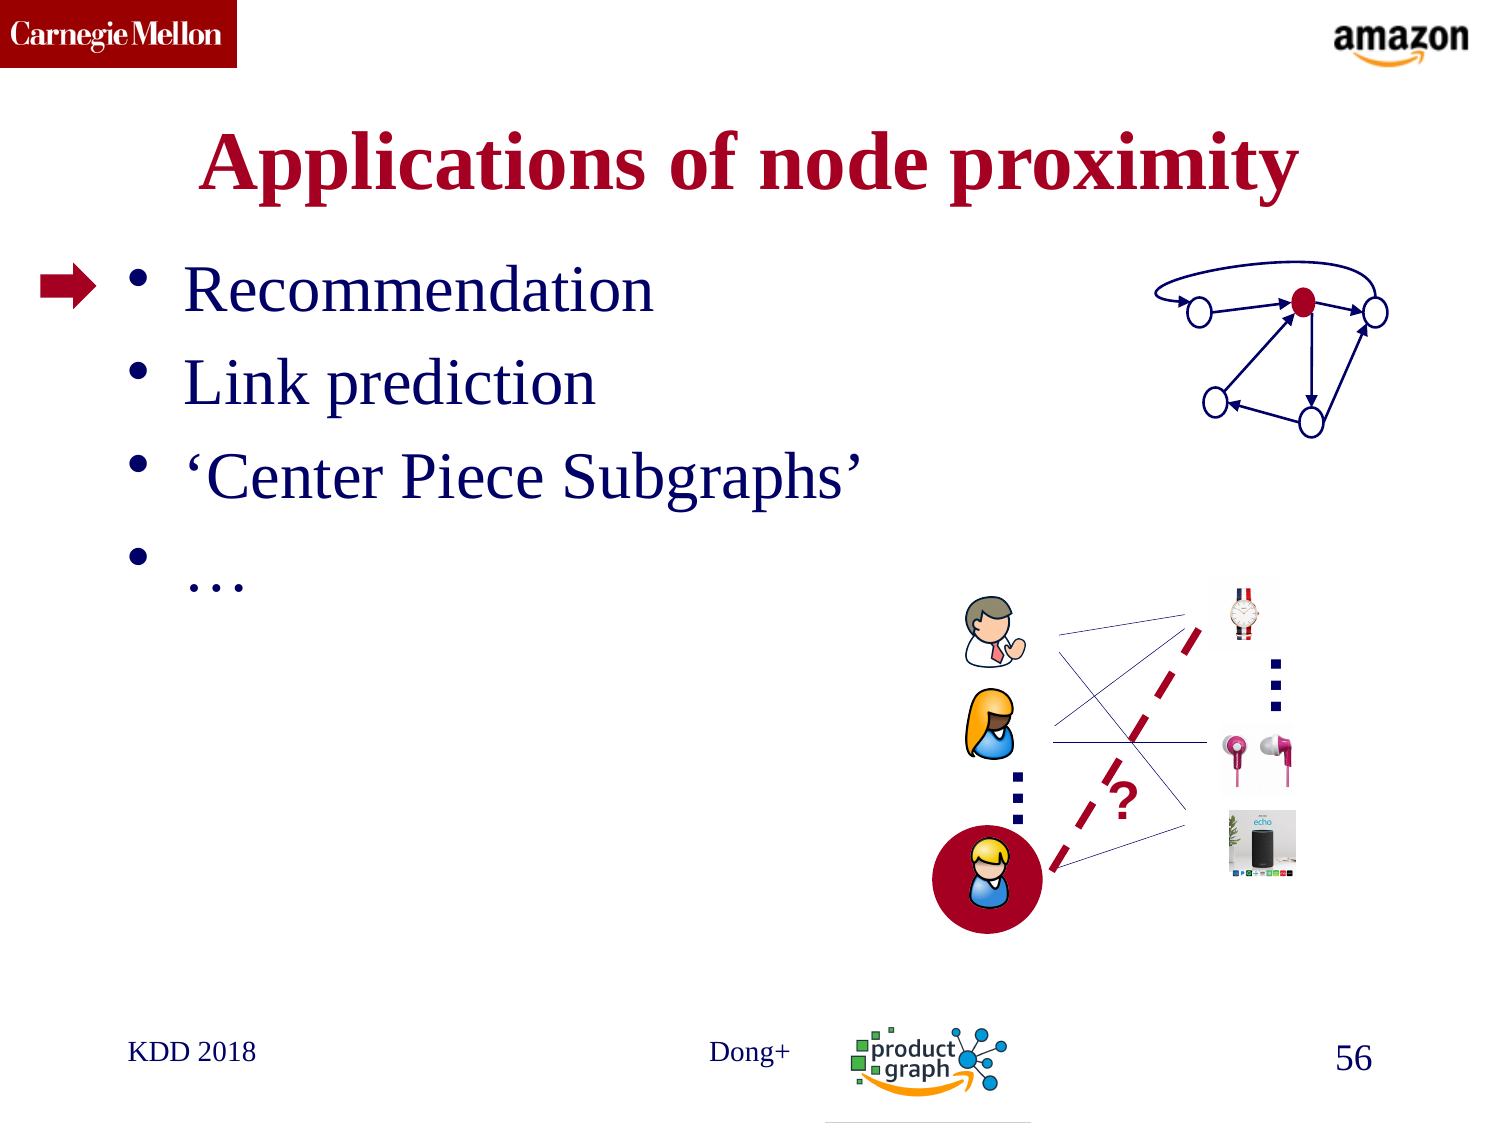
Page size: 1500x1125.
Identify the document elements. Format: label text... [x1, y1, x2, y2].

slide_number 56 [1074, 1024, 1388, 1101]
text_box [1187, 287, 1388, 438]
footer Dong+ [512, 1024, 988, 1101]
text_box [1051, 614, 1208, 872]
picture [1322, 4, 1484, 88]
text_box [854, 577, 1346, 910]
list Recommendation Link prediction ‘Center Piece Subgraphs’ … [112, 237, 1388, 1001]
picture [0, 0, 237, 68]
title Applications of node proximity [112, 99, 1388, 213]
slide_number KDD 2018 [112, 1024, 426, 1101]
text_box [40, 262, 97, 310]
